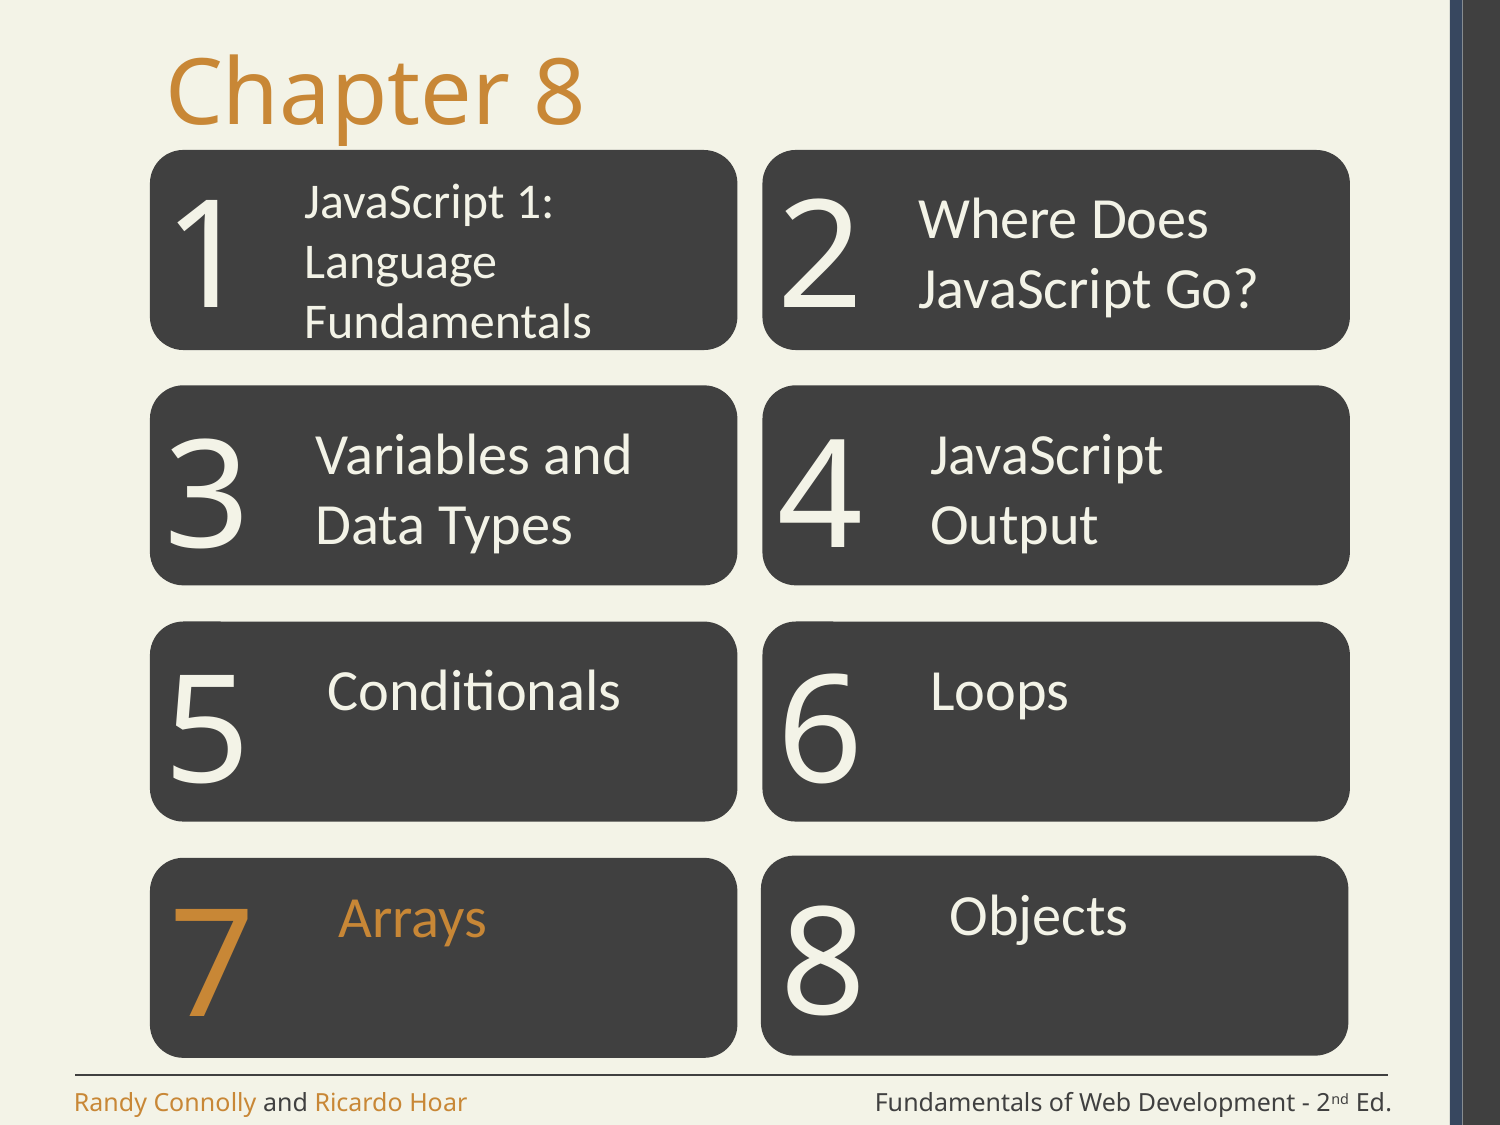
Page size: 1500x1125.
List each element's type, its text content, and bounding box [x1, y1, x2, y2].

text_box [774, 147, 1353, 353]
text_box 6 [762, 624, 875, 820]
text_box Variables and Data Types [301, 408, 715, 564]
text_box 4 [762, 390, 875, 586]
text_box JavaScript 1: Language Fundamentals [289, 160, 703, 356]
text_box Loops [915, 645, 1329, 730]
text_box Where Does JavaScript Go? [903, 172, 1317, 328]
text_box Conditionals [312, 645, 727, 730]
text_box [778, 619, 1353, 824]
text_box 5 [150, 624, 263, 820]
text_box 2 [762, 149, 875, 345]
text_box JavaScript Output [915, 408, 1329, 564]
text_box Objects [935, 869, 1349, 955]
text_box [165, 855, 740, 1060]
text_box [147, 871, 154, 1045]
text_box 1 [150, 149, 263, 345]
text_box [162, 383, 740, 588]
text_box 8 [765, 857, 879, 1052]
text_box [775, 383, 1353, 588]
title Chapter 8 [150, 24, 1450, 200]
text_box 3 [150, 390, 263, 586]
text_box Arrays [324, 872, 738, 957]
text_box 7 [154, 859, 268, 1055]
text_box [161, 147, 740, 353]
text_box [758, 869, 765, 1043]
text_box [775, 853, 1351, 1058]
text_box [165, 619, 740, 824]
